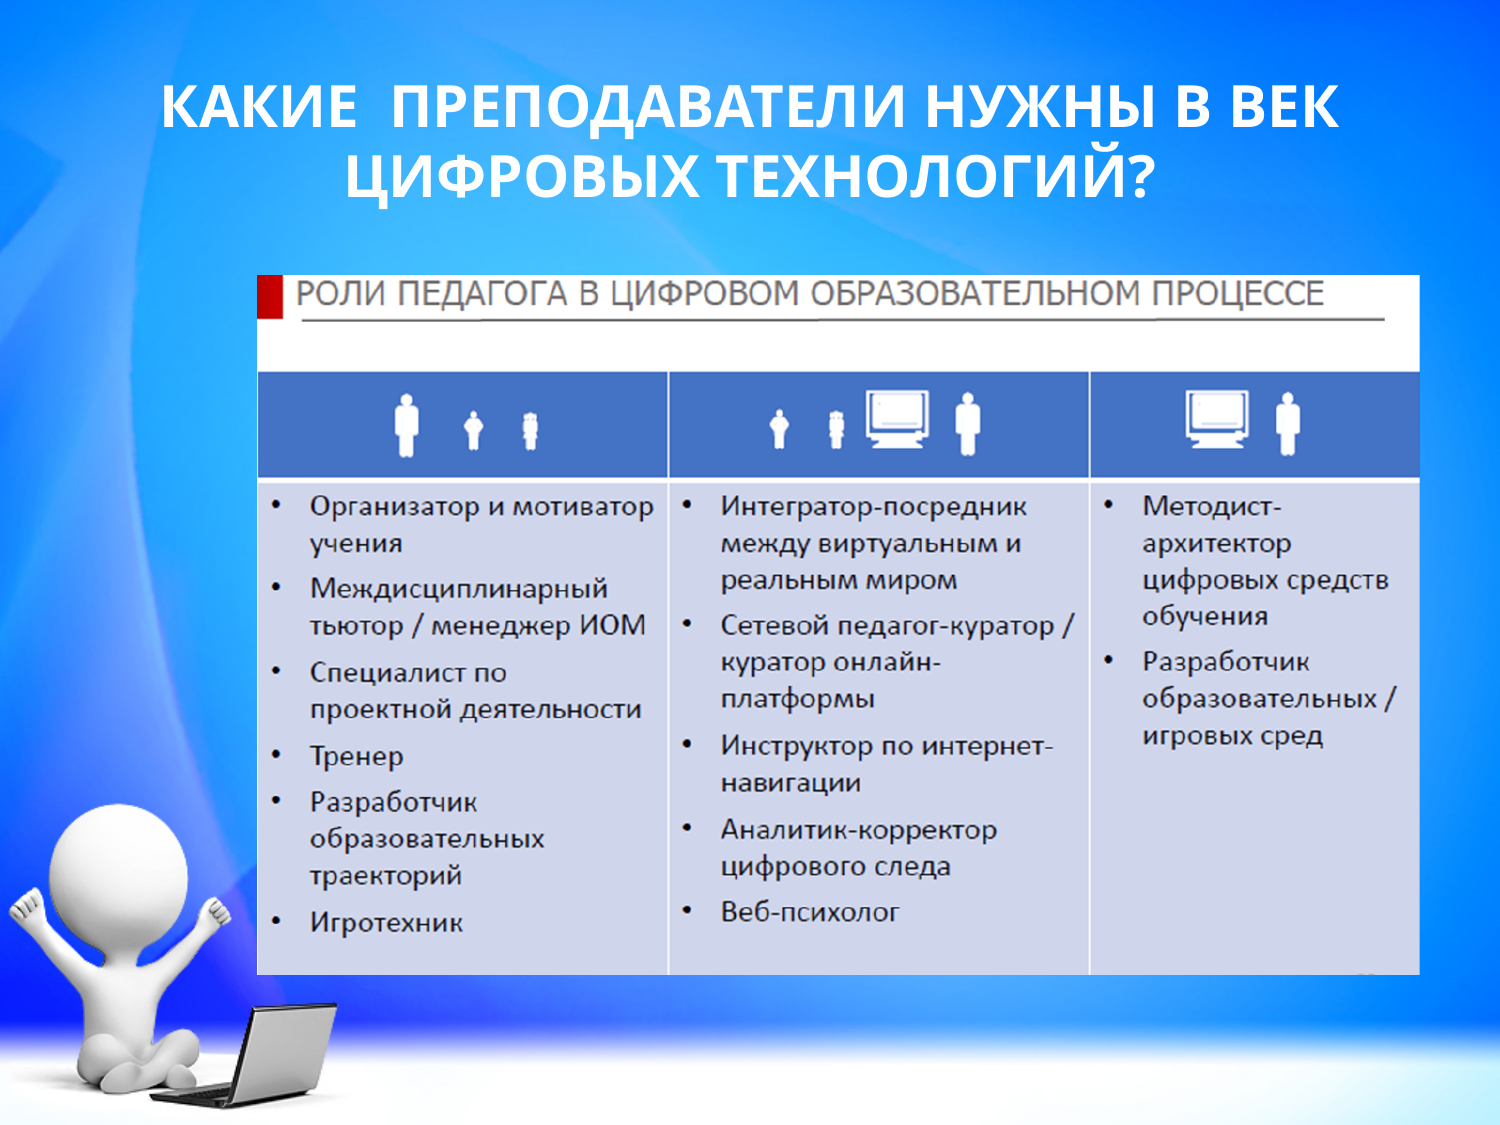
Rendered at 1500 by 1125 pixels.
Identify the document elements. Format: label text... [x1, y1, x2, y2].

title КАКИЕ ПРЕПОДАВАТЕЛИ НУЖНЫ В ВЕК ЦИФРОВЫХ ТЕХНОЛОГИЙ? [75, 45, 1425, 233]
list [256, 274, 1420, 976]
picture [0, 0, 1500, 1125]
